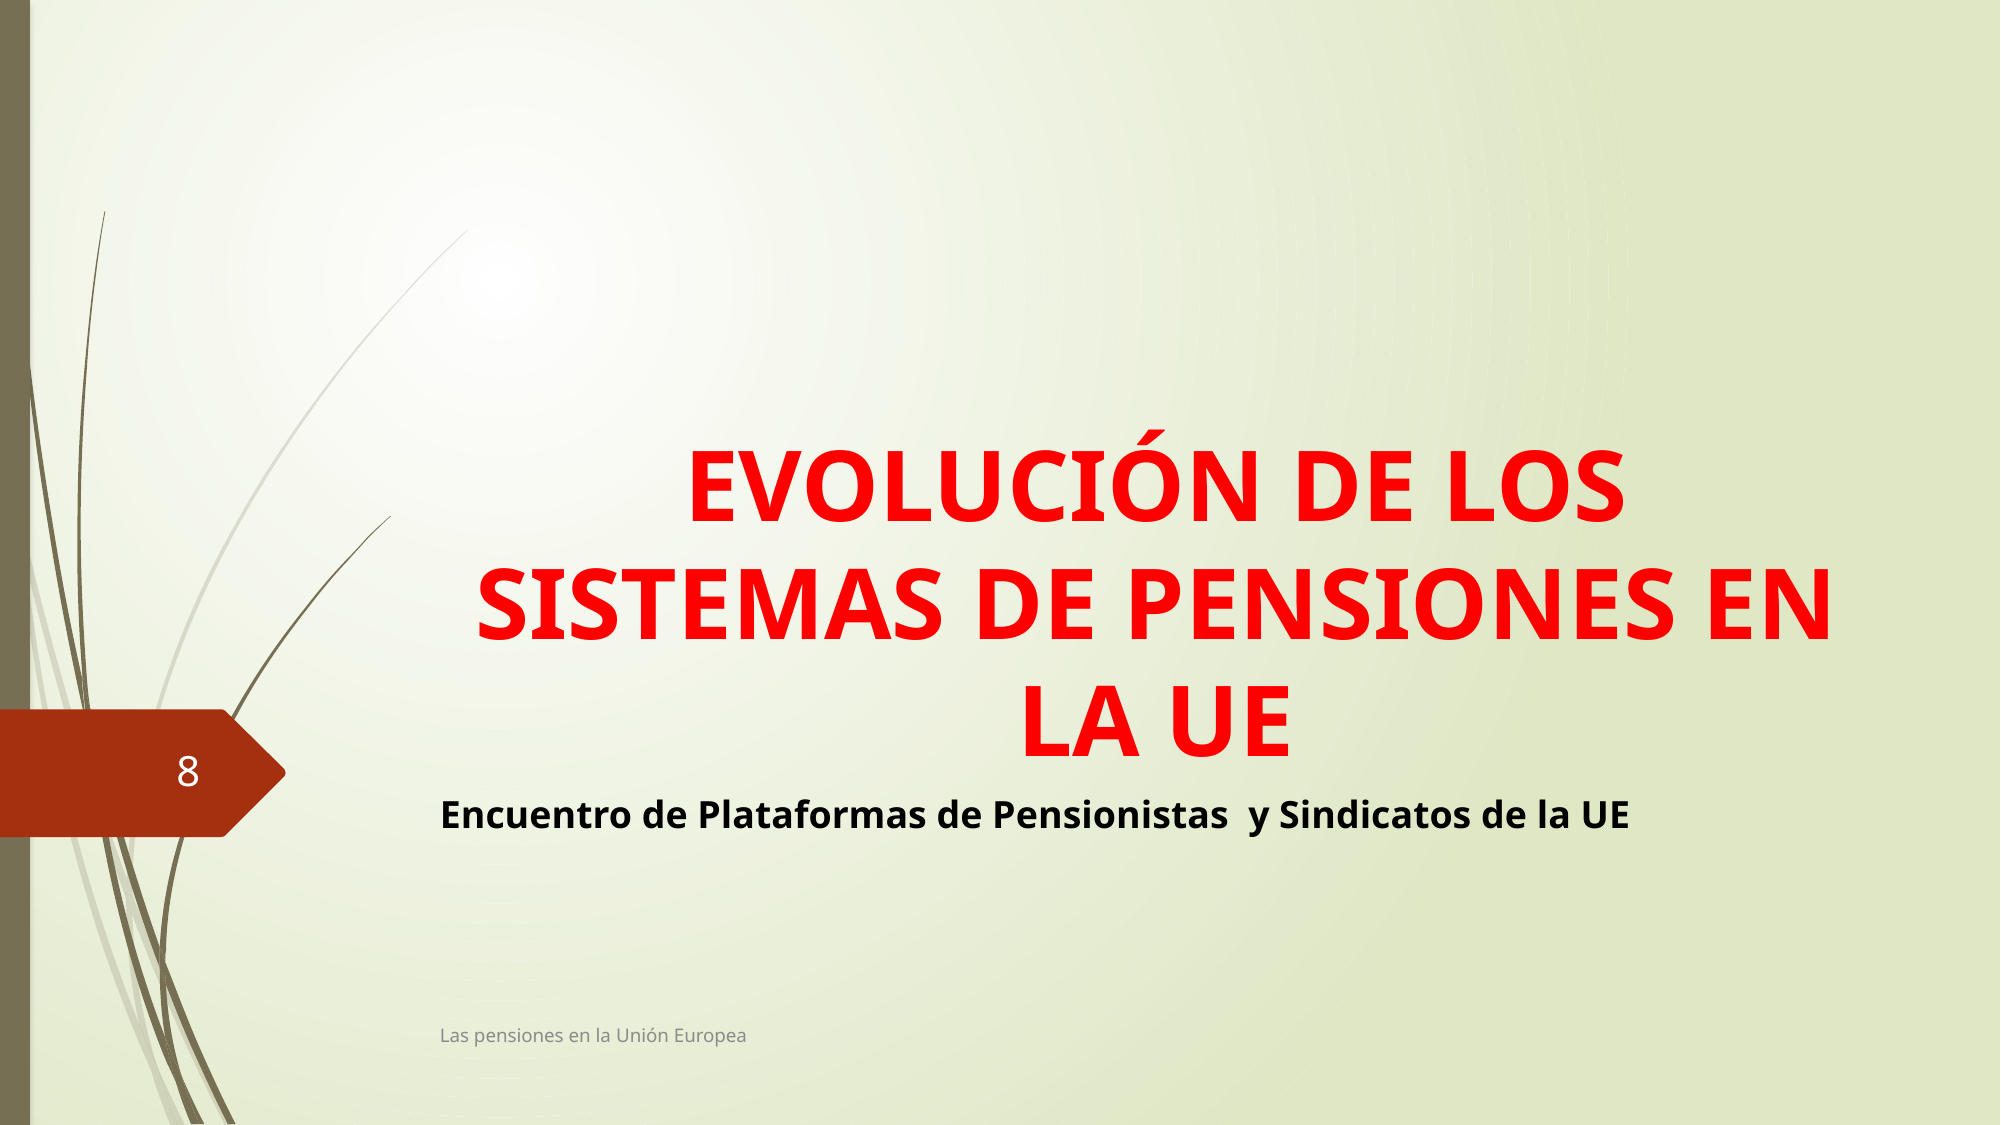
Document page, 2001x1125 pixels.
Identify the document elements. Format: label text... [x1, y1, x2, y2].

subtitle Encuentro de Plataformas de Pensionistas y Sindicatos de la UE [424, 783, 1888, 969]
title EVOLUCIÓN DE LOS SISTEMAS DE PENSIONES EN LA UE [424, 412, 1888, 783]
slide_number 8 [87, 743, 216, 803]
footer Las pensiones en la Unión Europea [424, 1006, 1675, 1067]
